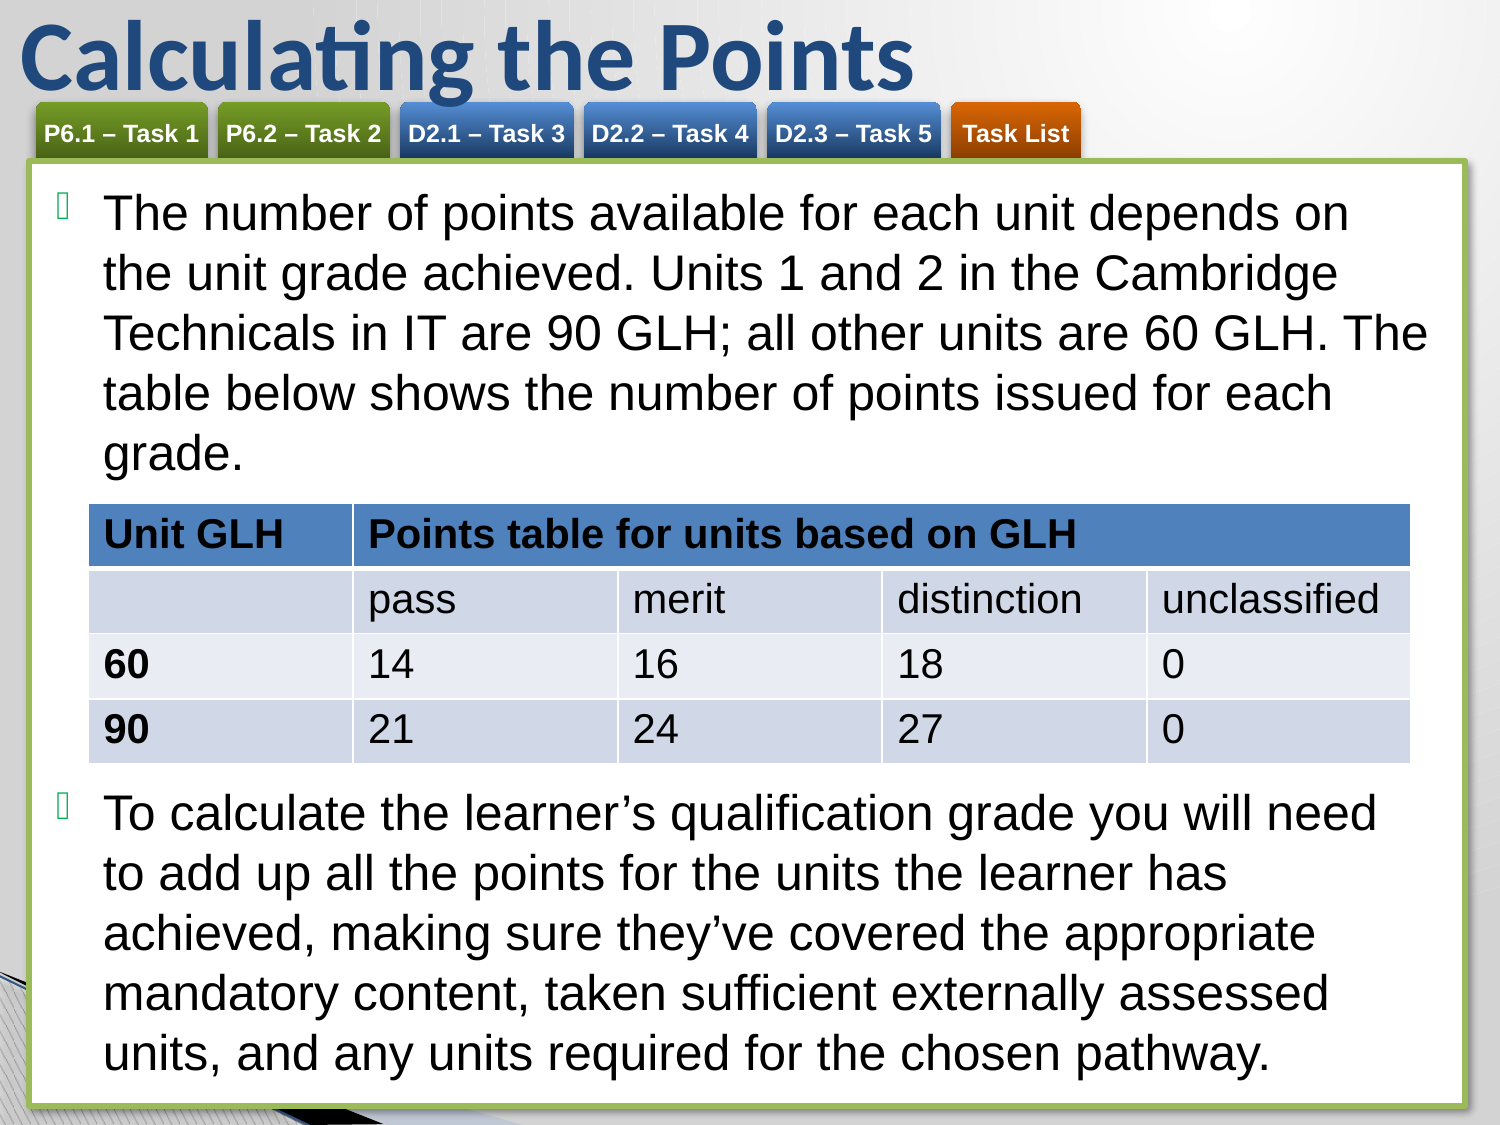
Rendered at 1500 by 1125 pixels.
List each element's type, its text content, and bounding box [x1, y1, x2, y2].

table_cell 60 [89, 634, 352, 698]
table_cell unclassified [1148, 571, 1410, 633]
picture [281, 1114, 303, 1125]
table_cell 18 [883, 634, 1146, 698]
table_cell pass [354, 571, 617, 633]
table_cell [89, 571, 352, 633]
text_box The number of points available for each unit depends on the unit grade achieved. Units 1 and 2 in the Cambridge Technicals in IT are 90 GLH; all other units are 60 GLH. The table below shows the number of points issued for each grade. To calculate the learner’s qualification grade you will need to add up all the points for the units the learner has achieved, making sure they’ve covered the appropriate mandatory content, taken sufficient externally assessed units, and any units required for the chosen pathway. [41, 172, 1447, 1088]
title Calculating the Points [5, 0, 1270, 102]
table_cell 0 [1148, 634, 1410, 698]
table_cell 21 [354, 700, 617, 763]
table_cell distinction [883, 571, 1146, 633]
table_cell 14 [354, 634, 617, 698]
text_box e [551, 0, 603, 5]
table_cell 16 [619, 634, 881, 698]
table_cell 27 [883, 700, 1146, 763]
table_cell 24 [619, 700, 881, 763]
table_header Points table for units based on GLH [354, 504, 1410, 566]
table_cell 90 [89, 700, 352, 763]
table_header Unit GLH [89, 504, 352, 566]
table_cell 0 [1148, 700, 1410, 763]
table_cell merit [619, 571, 881, 633]
